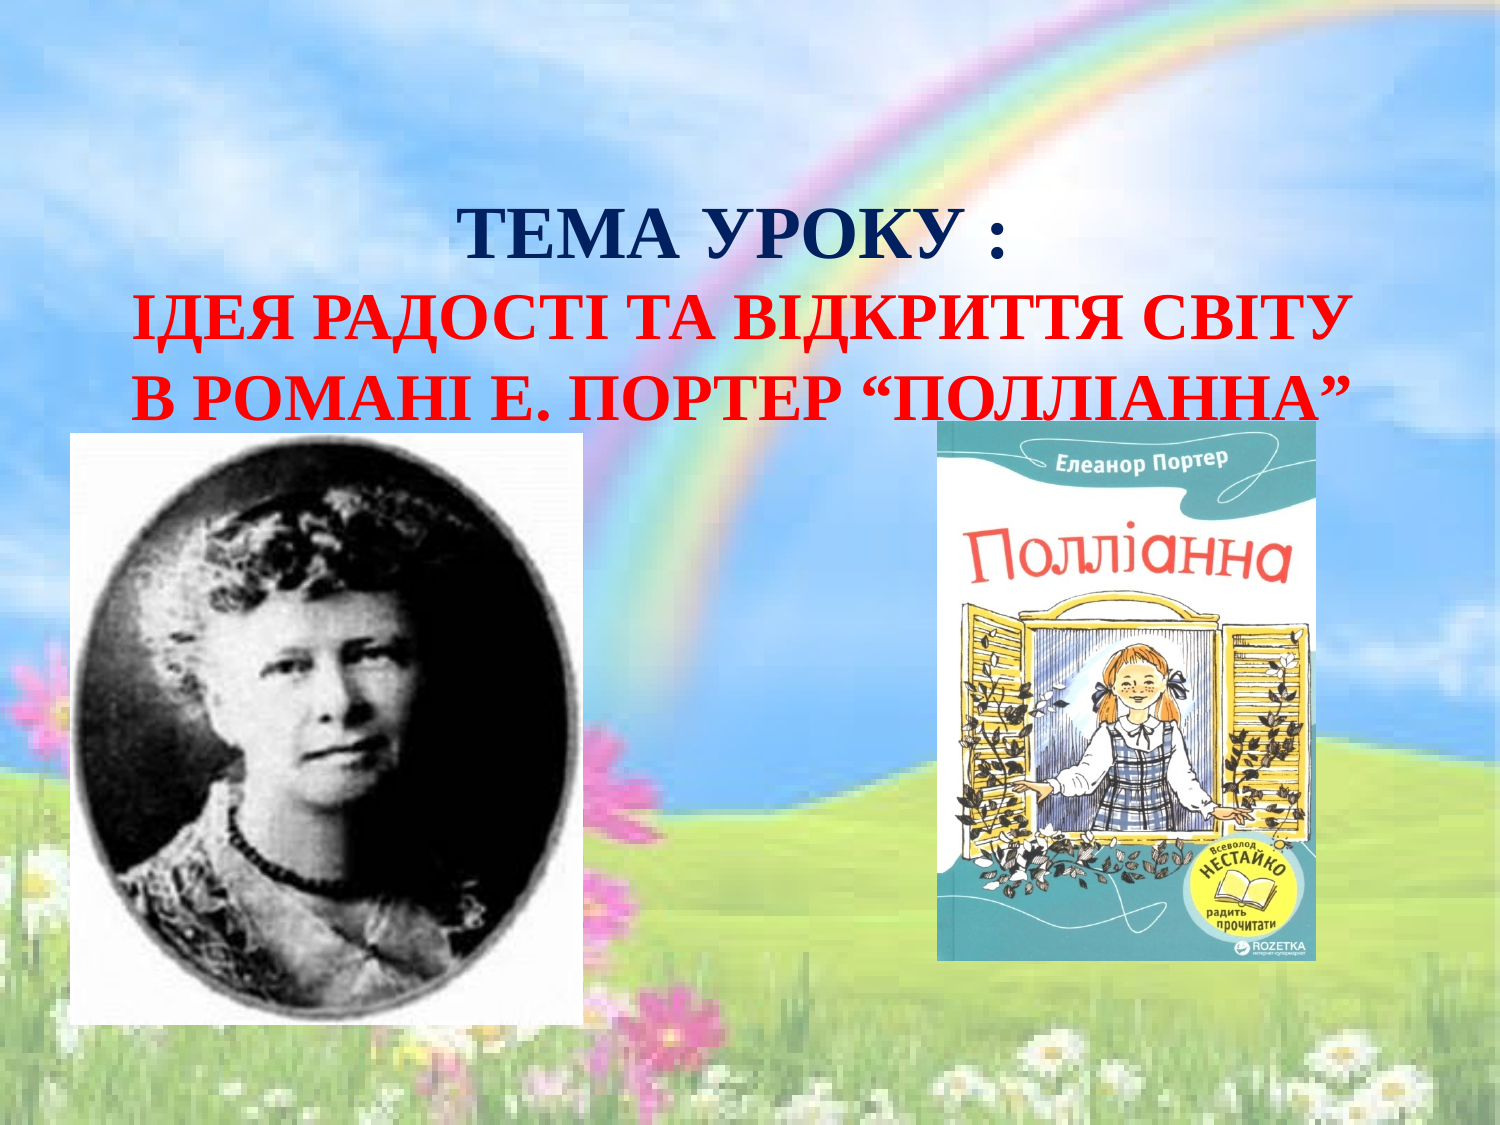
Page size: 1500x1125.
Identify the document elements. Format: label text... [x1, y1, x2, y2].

picture [937, 421, 1316, 962]
picture [70, 433, 584, 1026]
title Тема уроку : ІДЕЯ РАДОСТІ ТА ВІДКРИТТЯ СВІТУ В РОМАНІ Е. ПОРТЕР “ПОЛЛІАННА” [105, 35, 1381, 434]
